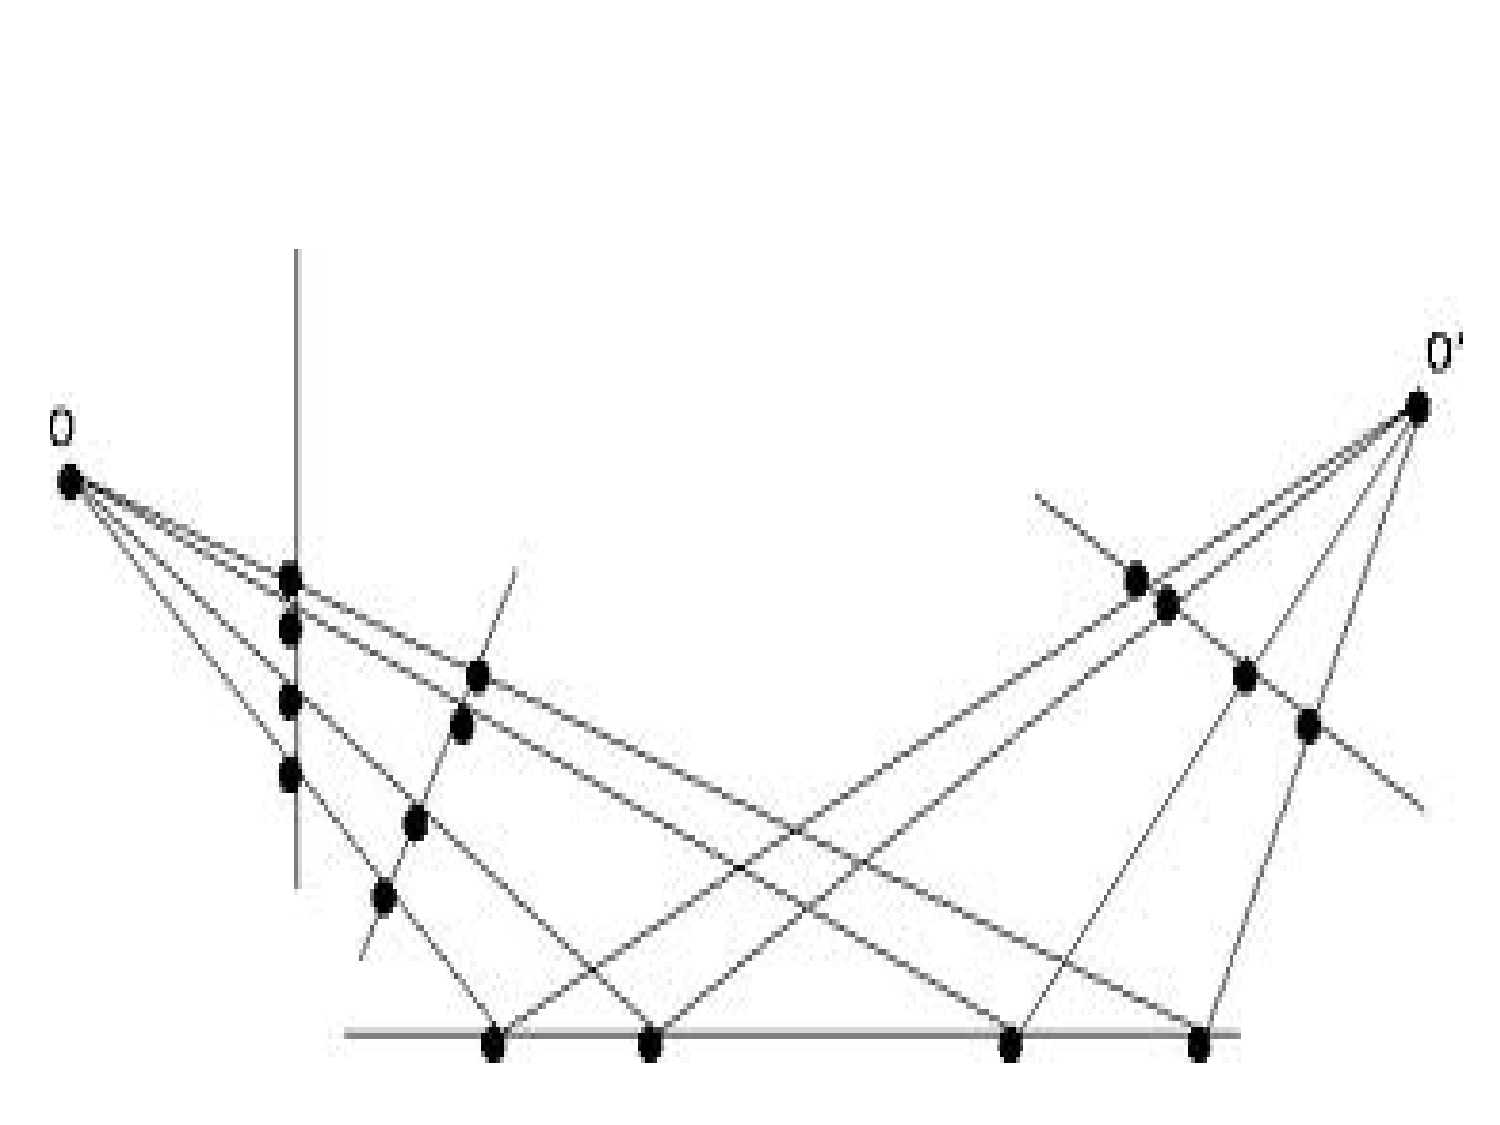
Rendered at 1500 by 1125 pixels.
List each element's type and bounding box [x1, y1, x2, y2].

list [49, 249, 1463, 1063]
